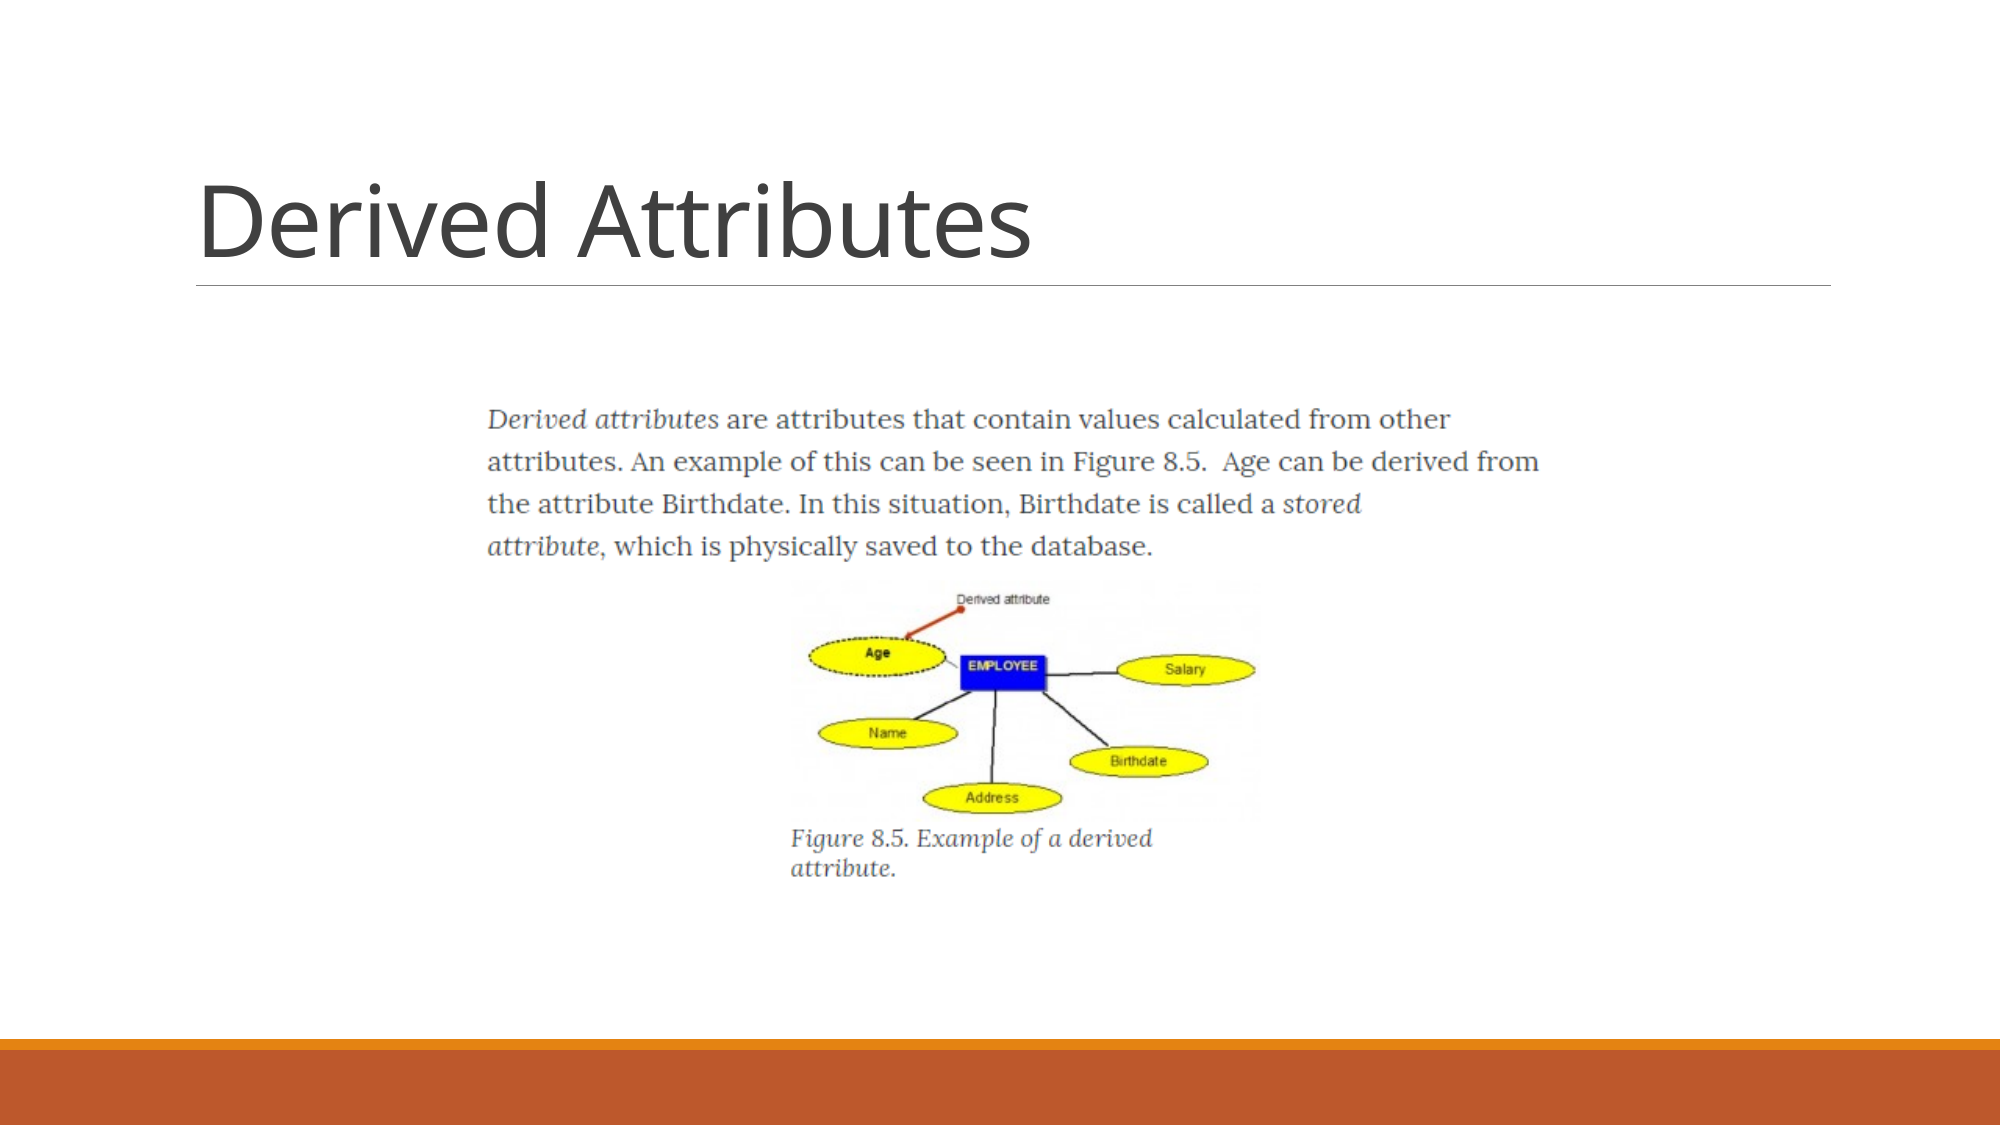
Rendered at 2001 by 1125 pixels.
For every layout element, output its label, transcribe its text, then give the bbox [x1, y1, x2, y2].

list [392, 360, 1618, 906]
title Derived Attributes [180, 47, 1830, 285]
